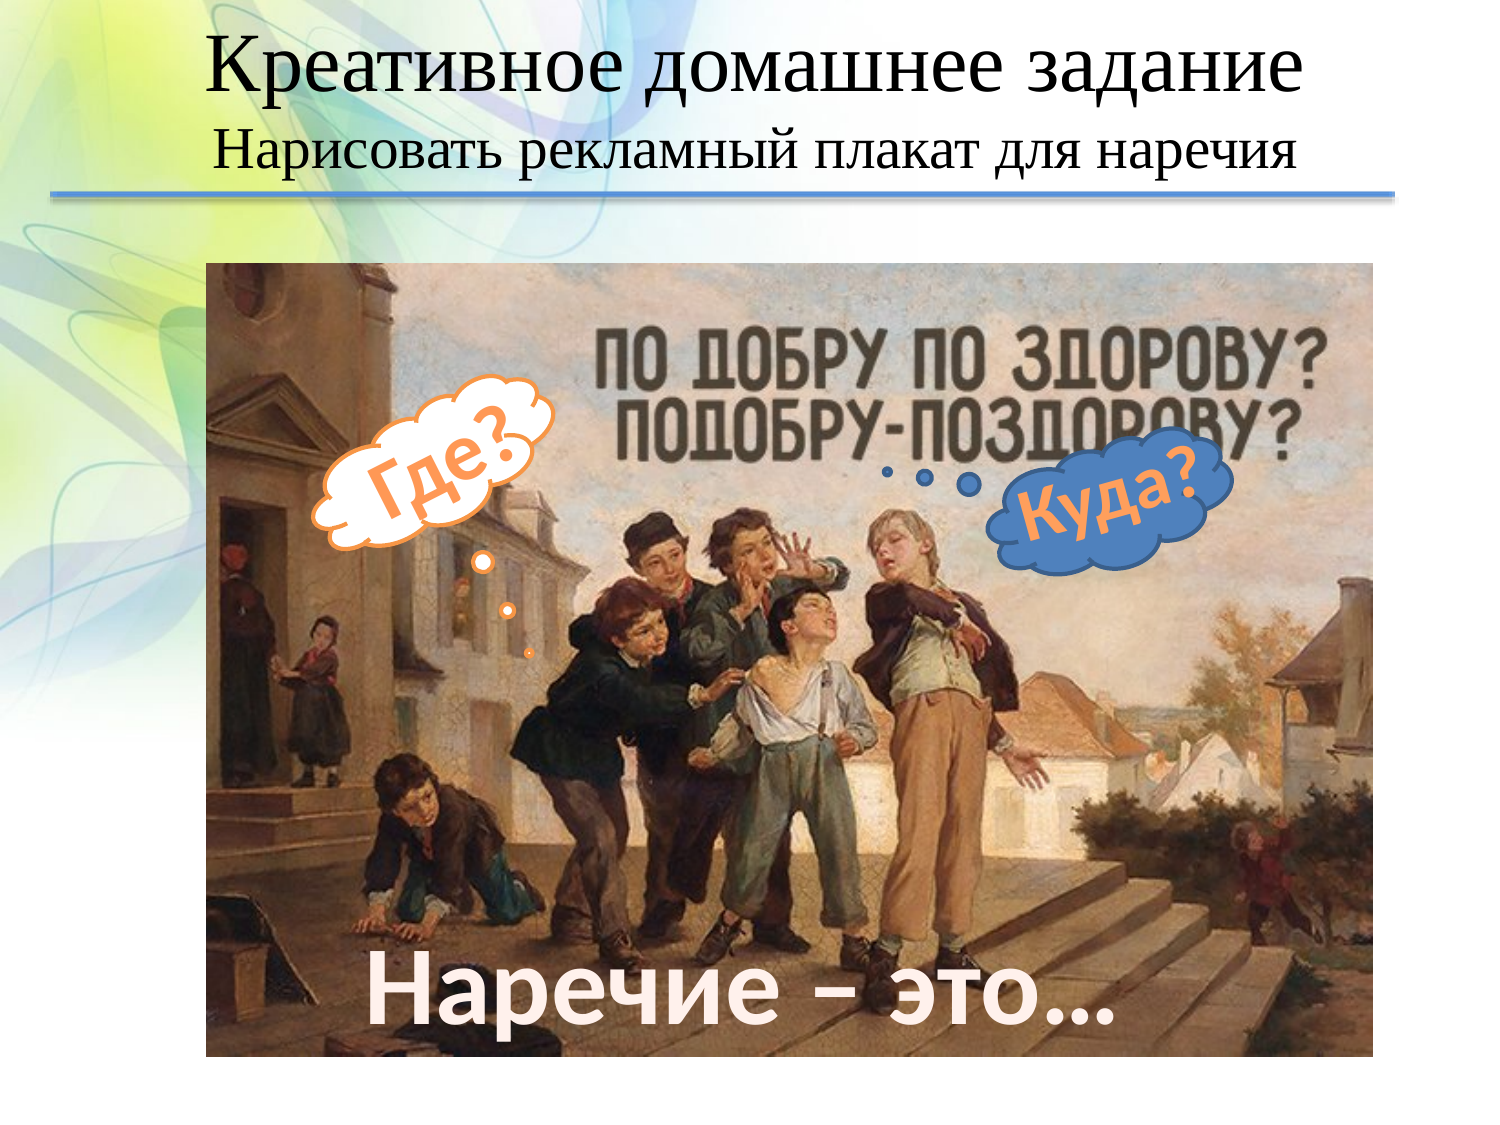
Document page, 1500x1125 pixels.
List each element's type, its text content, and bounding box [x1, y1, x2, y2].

title Креативное домашнее задание Нарисовать рекламный плакат для наречия [80, 0, 1431, 188]
picture [0, 0, 1500, 1125]
